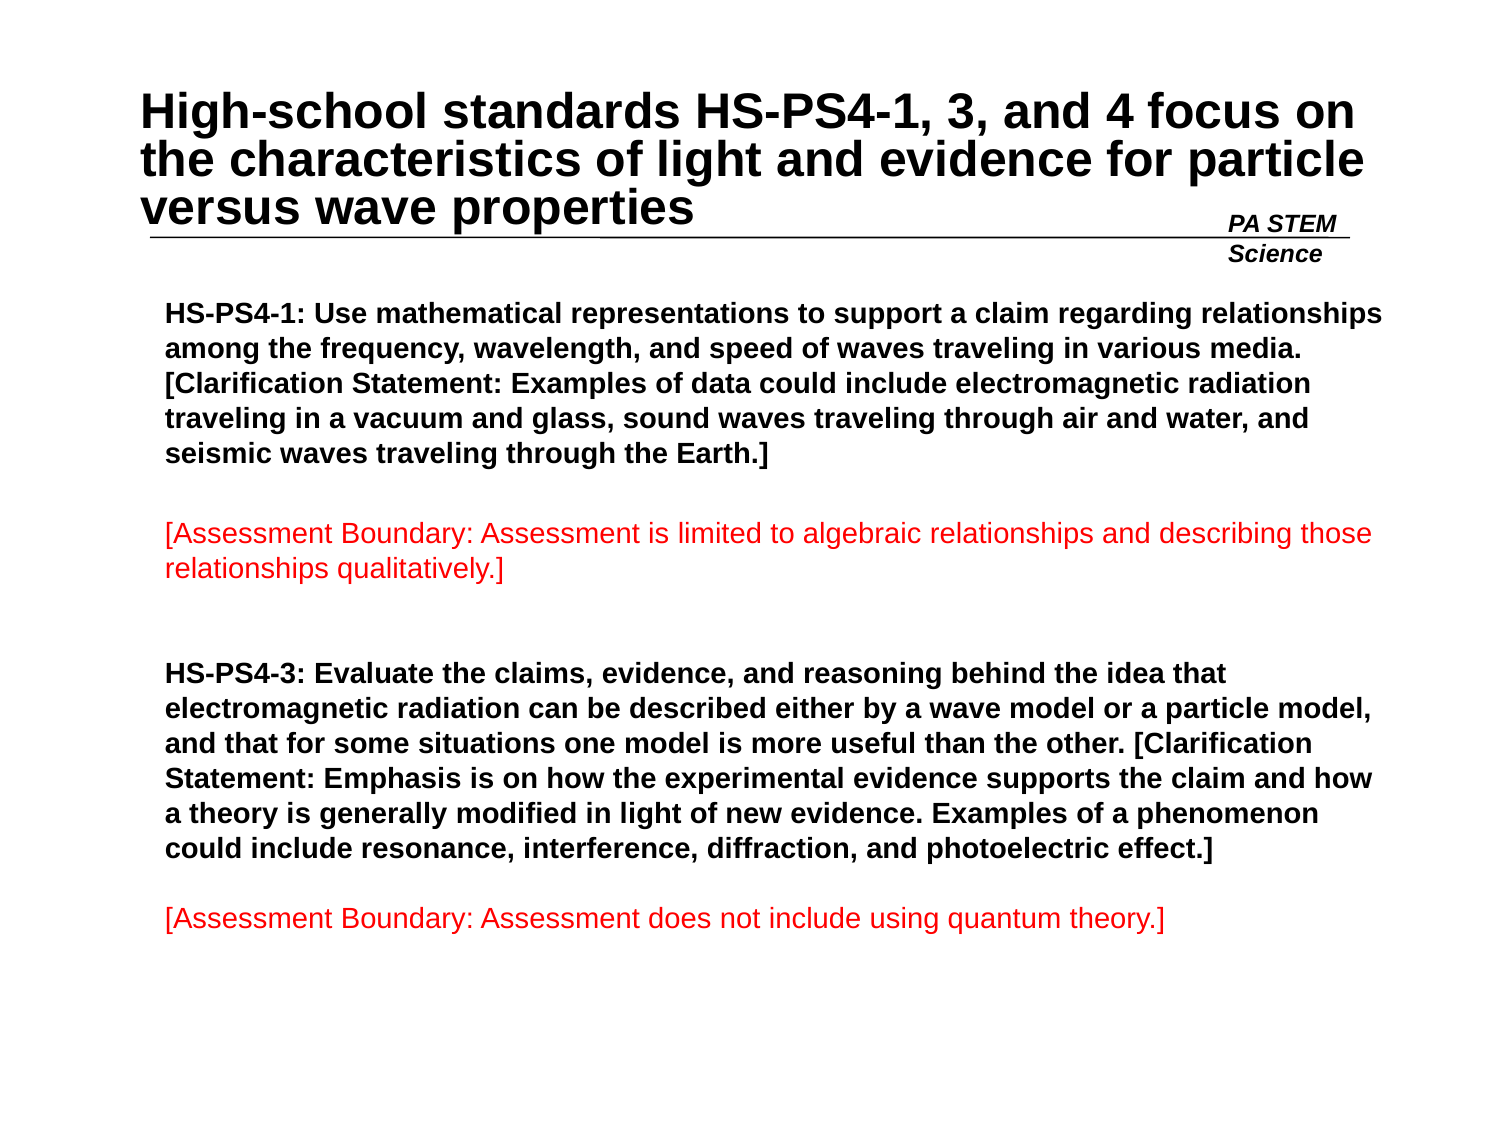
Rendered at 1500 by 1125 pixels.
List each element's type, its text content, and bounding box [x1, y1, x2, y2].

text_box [149, 199, 1353, 276]
text_box HS-PS4-1: Use mathematical representations to support a claim regarding relationships among the frequency, wavelength, and speed of waves traveling in various media. [Clarification Statement: Examples of data could include electromagnetic radiation traveling in a vacuum and glass, sound waves traveling through air and water, and seismic waves traveling through the Earth.] [Assessment Boundary: Assessment is limited to algebraic relationships and describing those relationships qualitatively.] HS-PS4-3: Evaluate the claims, evidence, and reasoning behind the idea that electromagnetic radiation can be described either by a wave model or a particle model, and that for some situations one model is more useful than the other. [Clarification Statement: Emphasis is on how the experimental evidence supports the claim and how a theory is generally modified in light of new evidence. Examples of a phenomenon could include resonance, interference, diffraction, and photoelectric effect.] [Assessment Boundary: Assessment does not include using quantum theory.] [149, 287, 1411, 942]
title High-school standards HS-PS4-1, 3, and 4 focus on the characteristics of light and evidence for particle versus wave properties [124, 62, 1426, 263]
